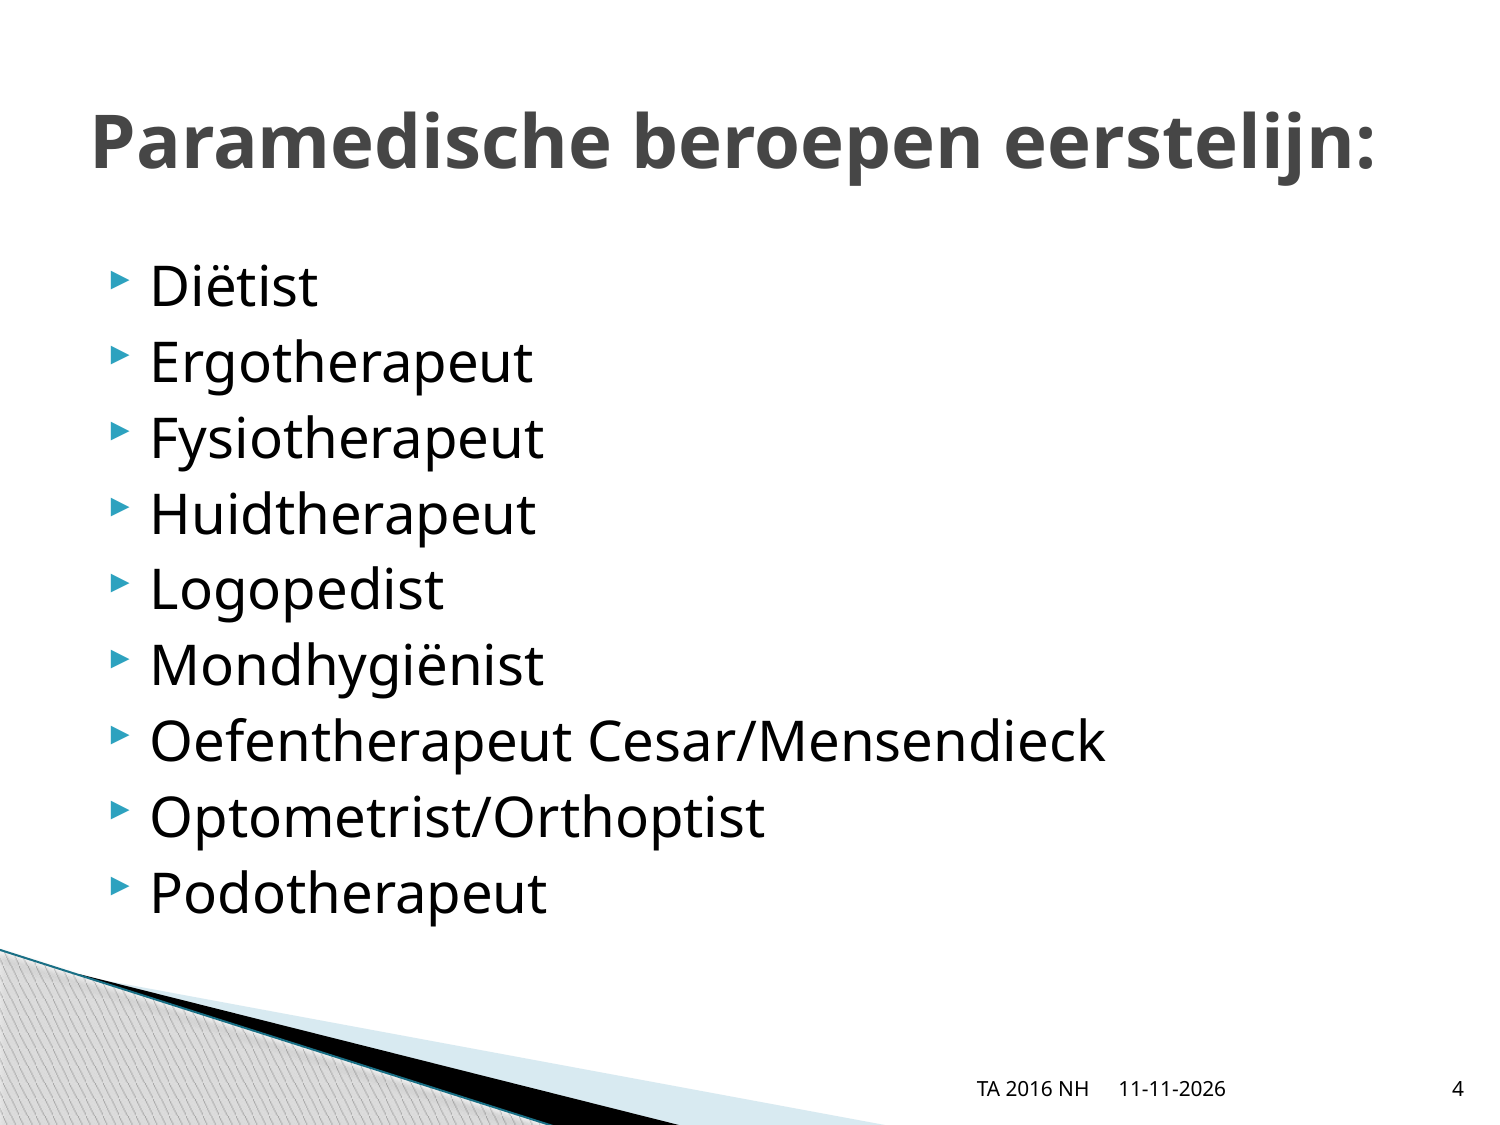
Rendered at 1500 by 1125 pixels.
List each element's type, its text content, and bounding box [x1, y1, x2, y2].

slide_number 4 [1418, 1051, 1479, 1112]
footer TA 2016 NH [718, 1051, 1105, 1112]
list Diëtist Ergotherapeut Fysiotherapeut Huidtherapeut Logopedist Mondhygiënist Oefentherapeut Cesar/Mensendieck Optometrist/Orthoptist Podotherapeut [75, 243, 1425, 986]
title Paramedische beroepen eerstelijn: [75, 45, 1425, 233]
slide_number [1105, 1051, 1418, 1112]
